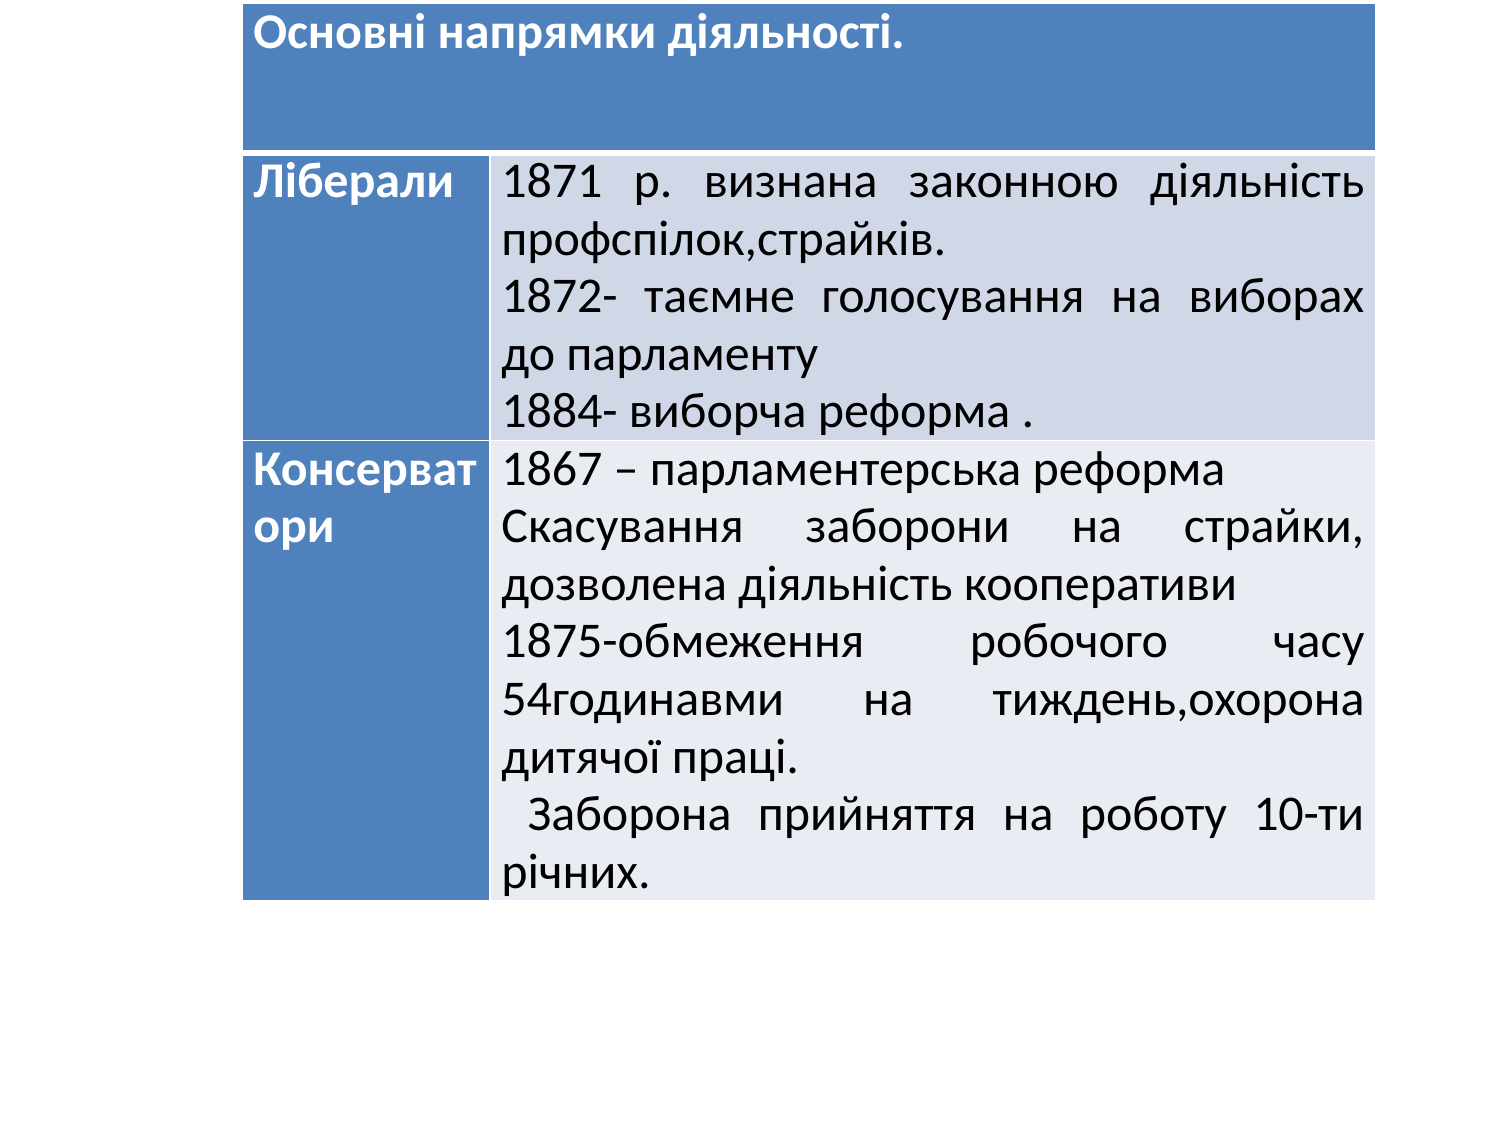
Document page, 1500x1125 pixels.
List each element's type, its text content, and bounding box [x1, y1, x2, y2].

table_cell Консерватори [243, 441, 489, 900]
table_cell 1867 – парламентерська реформа Скасування заборони на страйки, дозволена діяльність кооперативи 1875-обмеження робочого часу 54годинавми на тиждень,охорона дитячої праці. Заборона прийняття на роботу 10-ти річних. [491, 441, 1375, 900]
table_header Основні напрямки діяльності. [243, 4, 1375, 150]
table_cell 1871 р. визнана законною діяльність профспілок,страйків. 1872- таємне голосування на виборах до парламенту 1884- виборча реформа . [491, 156, 1375, 440]
table_cell Ліберали [243, 156, 489, 440]
